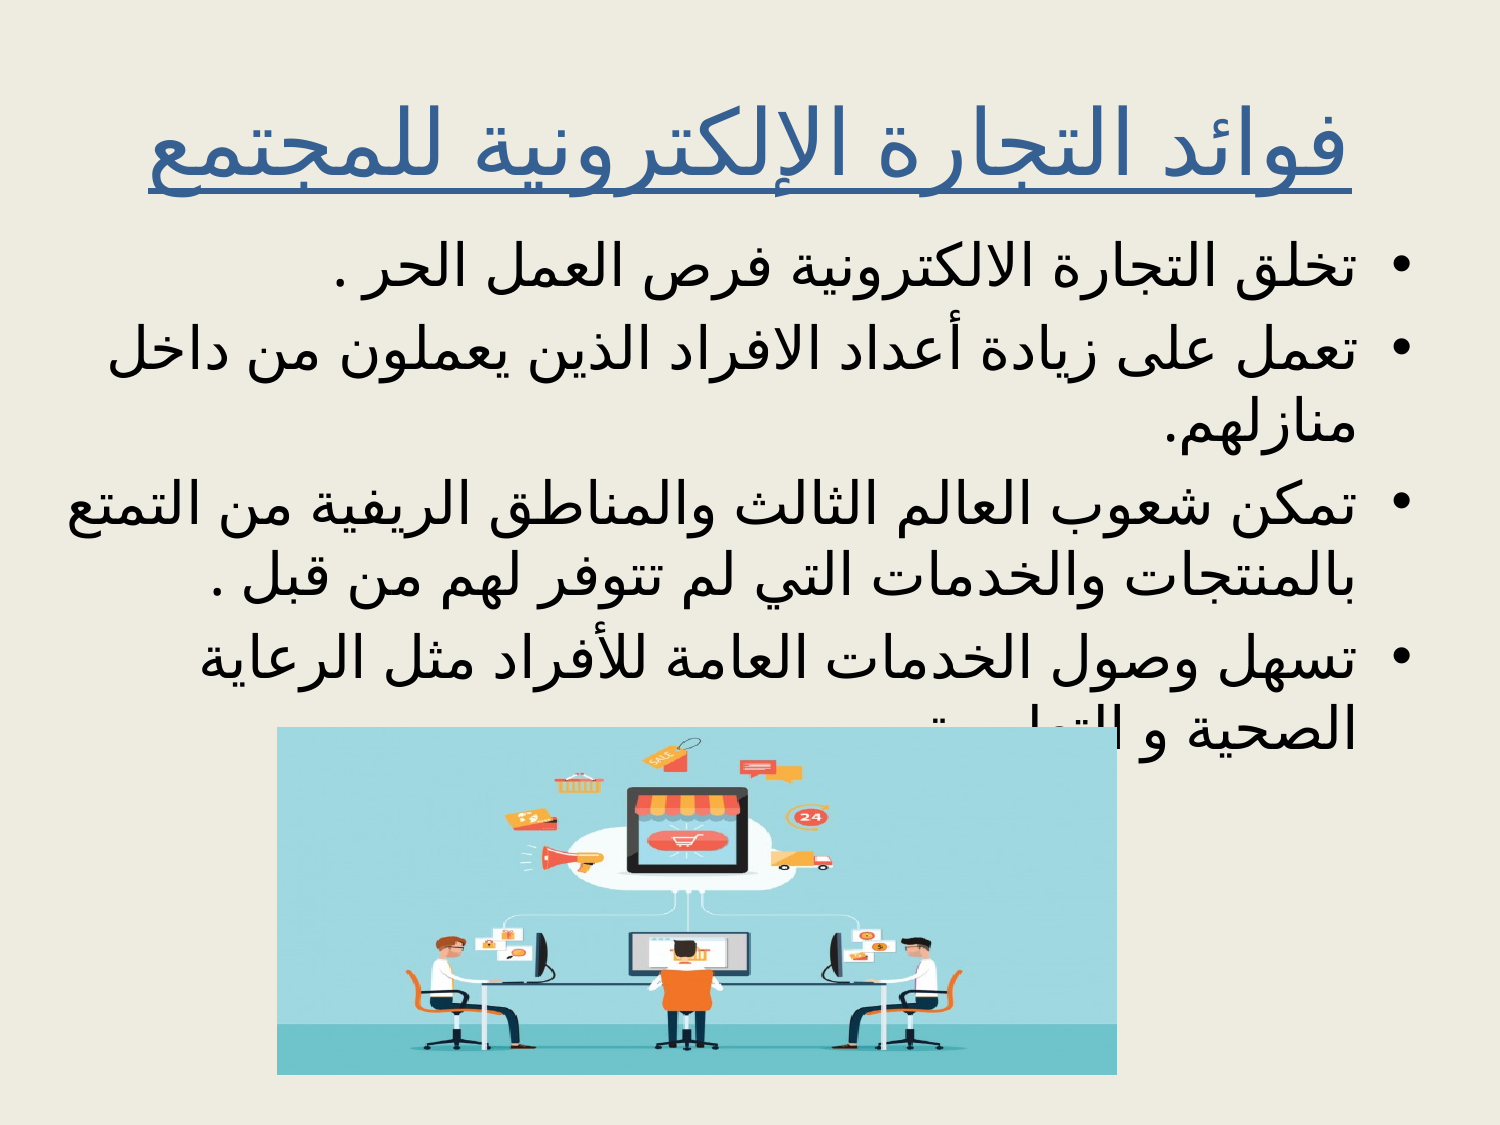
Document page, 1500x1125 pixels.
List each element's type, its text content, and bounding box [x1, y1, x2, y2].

picture [277, 727, 1117, 1076]
list تخلق التجارة الالكترونية فرص العمل الحر . تعمل على زيادة أعداد الافراد الذين يعملون من داخل منازلهم. تمكن شعوب العالم الثالث والمناطق الريفية من التمتع بالمنتجات والخدمات التي لم تتوفر لهم من قبل . تسهل وصول الخدمات العامة للأفراد مثل الرعاية الصحية و التعليمية . [41, 219, 1425, 823]
title فوائد التجارة الإلكترونية للمجتمع [75, 45, 1425, 219]
